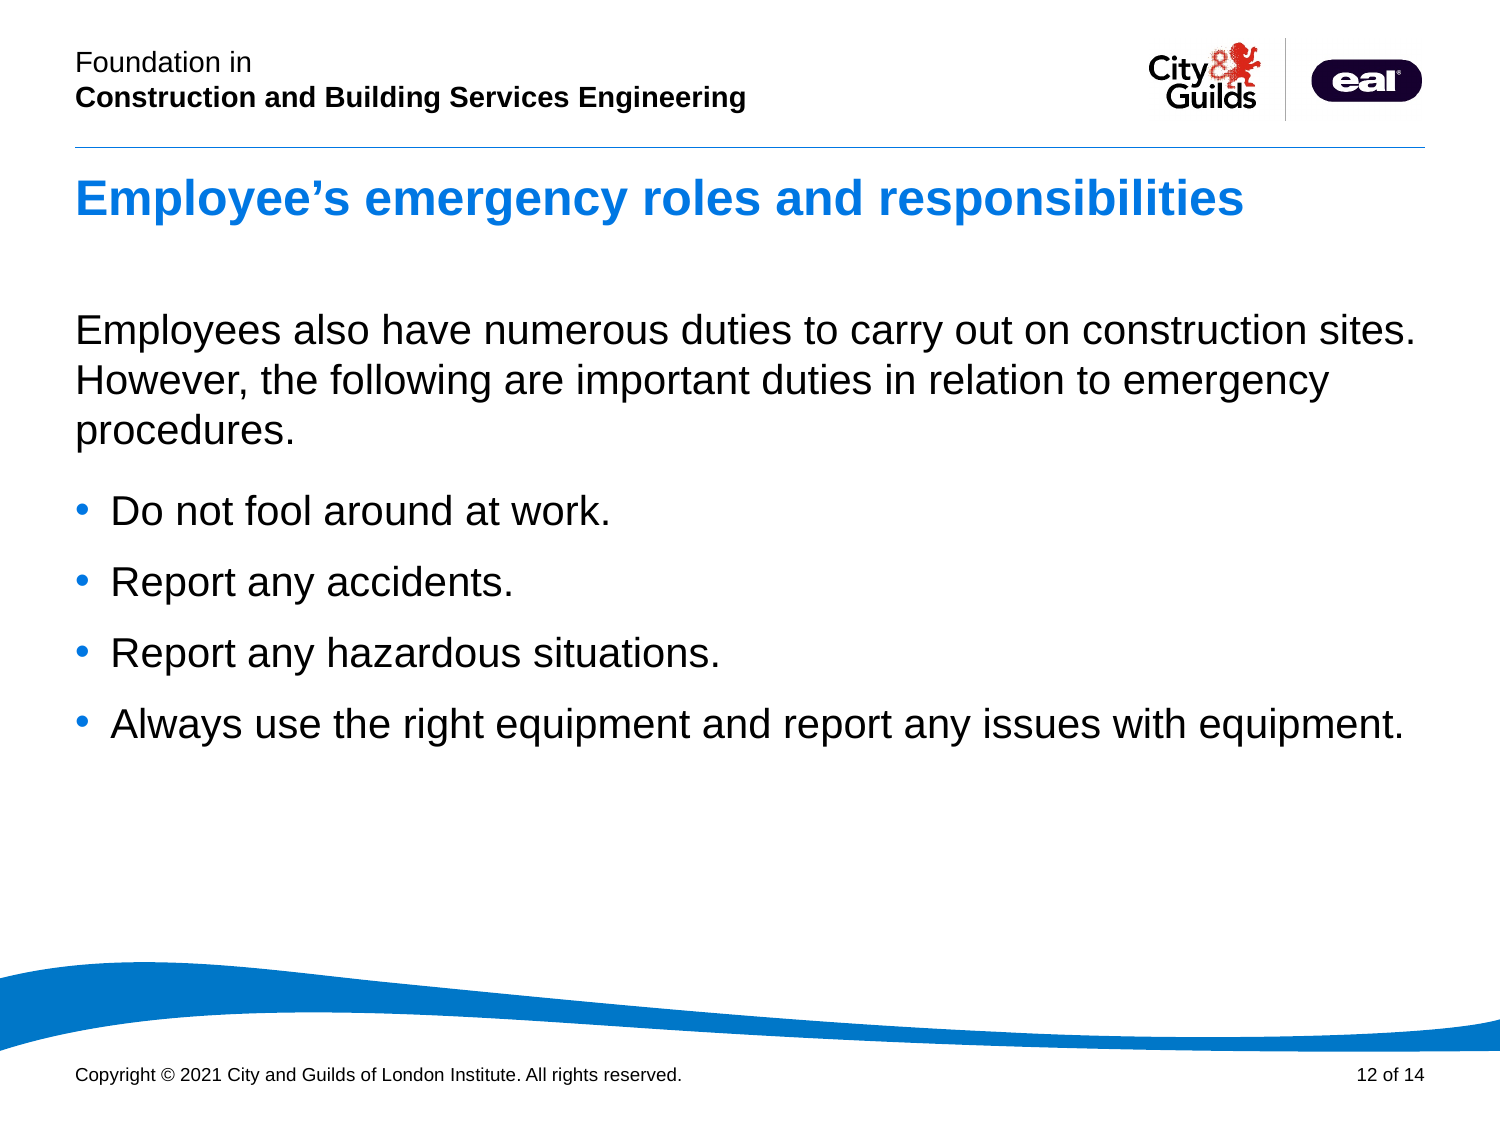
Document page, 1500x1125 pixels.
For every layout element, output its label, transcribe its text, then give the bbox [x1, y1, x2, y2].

picture [1149, 38, 1422, 121]
title Employee’s emergency roles and responsibilities [74, 165, 1424, 229]
list Employees also have numerous duties to carry out on construction sites. However, the following are important duties in relation to emergency procedures. Do not fool around at work. Report any accidents. Report any hazardous situations. Always use the right equipment and report any issues with equipment. [74, 302, 1426, 1000]
